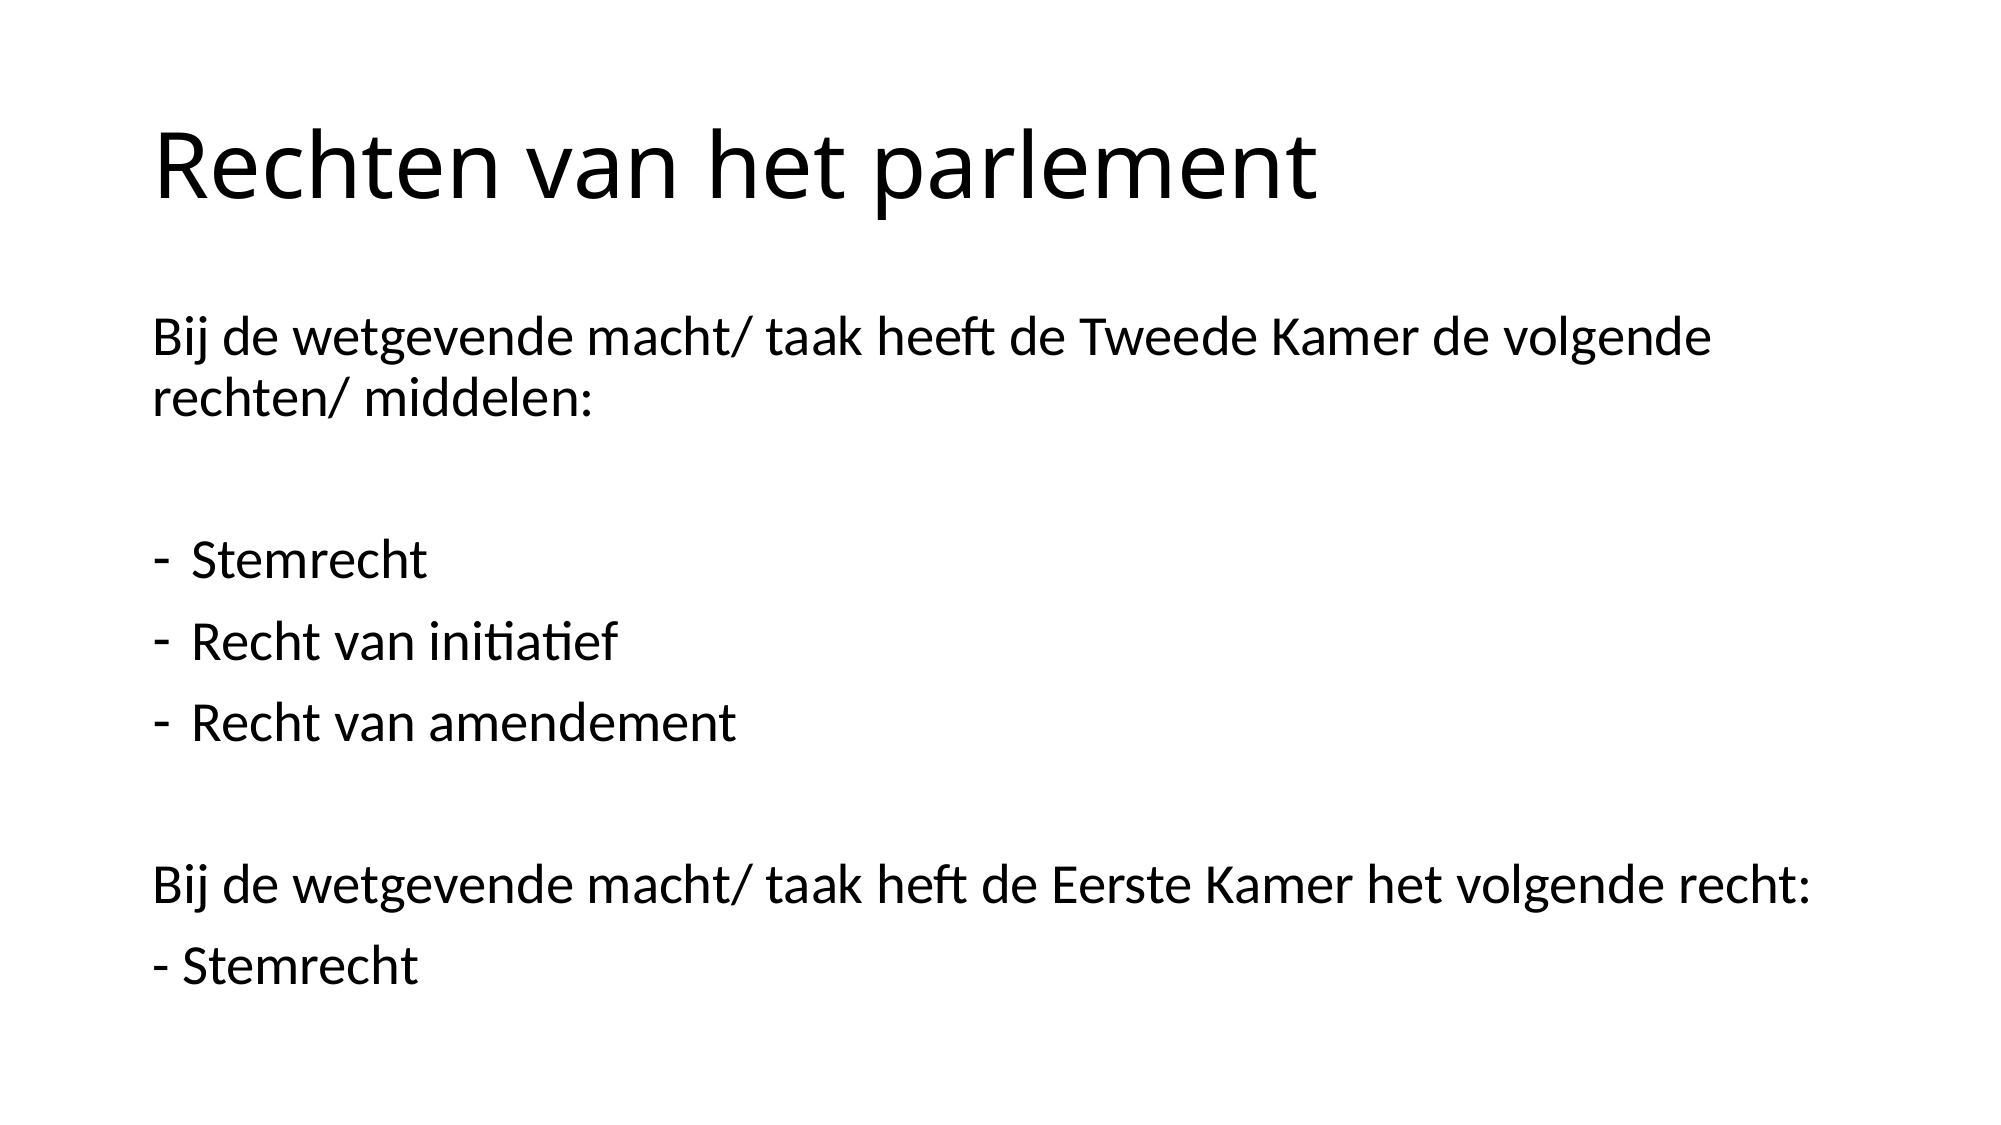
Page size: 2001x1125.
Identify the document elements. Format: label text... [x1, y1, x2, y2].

list Bij de wetgevende macht/ taak heeft de Tweede Kamer de volgende rechten/ middelen: Stemrecht Recht van initiatief Recht van amendement Bij de wetgevende macht/ taak heft de Eerste Kamer het volgende recht: - Stemrecht [137, 299, 1863, 1014]
title Rechten van het parlement [137, 59, 1863, 278]
